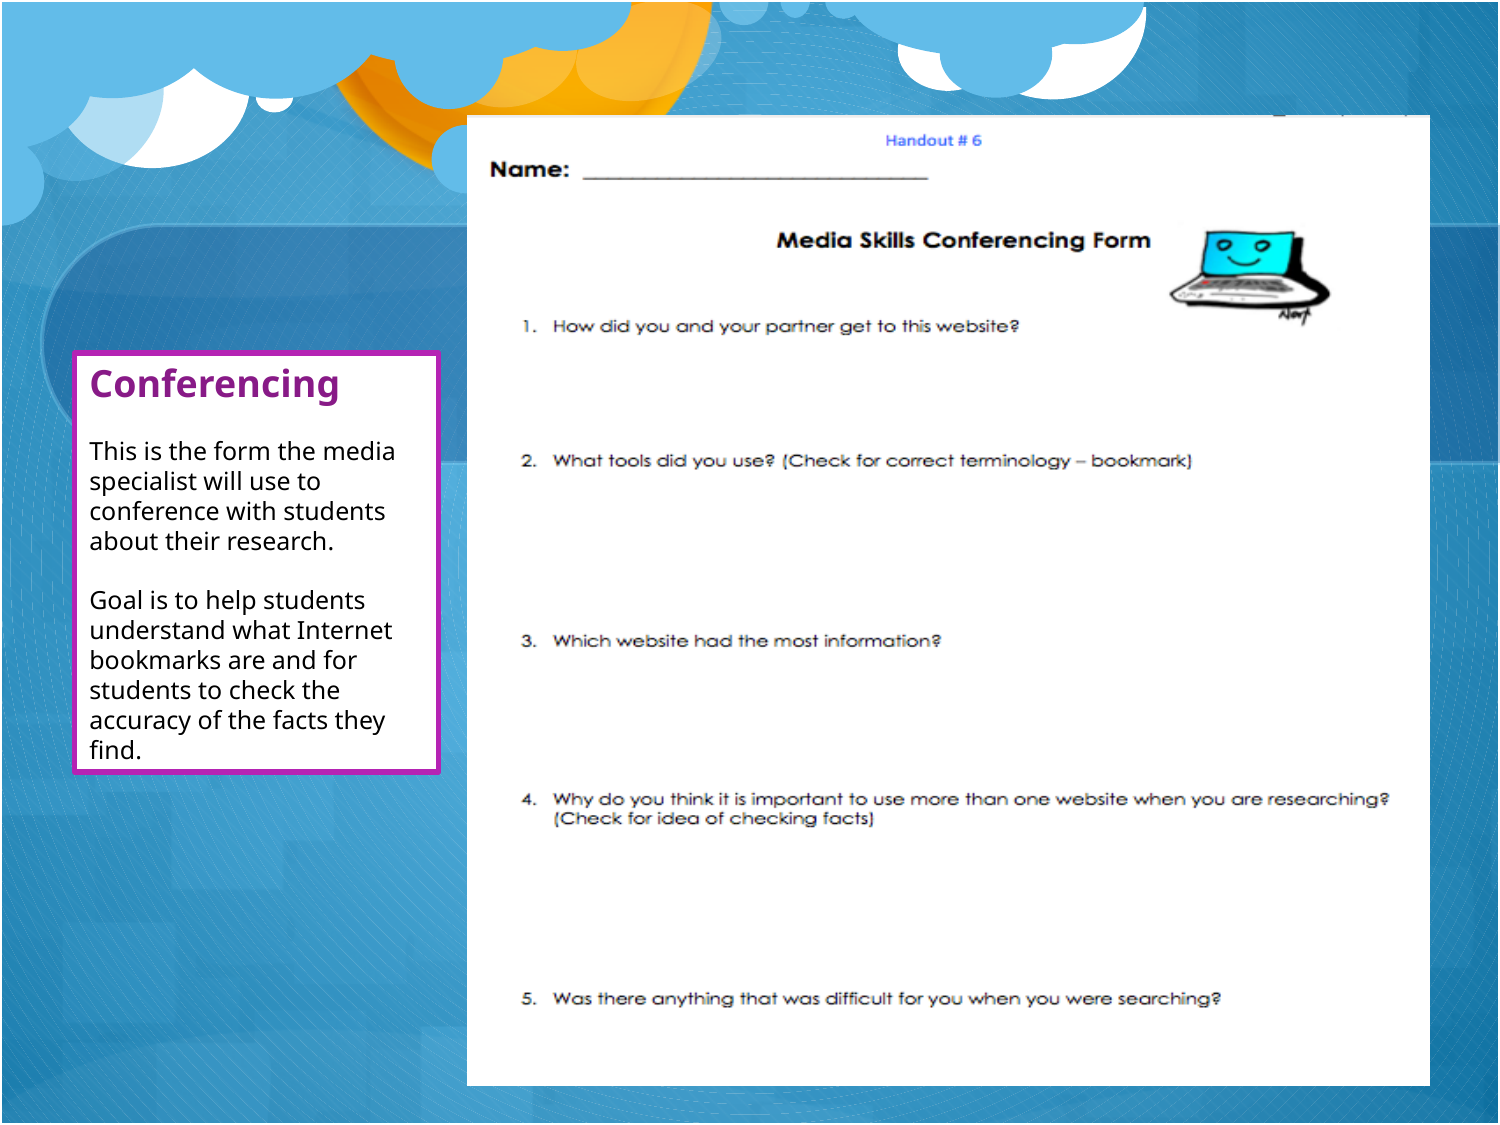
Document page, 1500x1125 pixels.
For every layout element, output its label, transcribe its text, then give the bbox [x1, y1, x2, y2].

text_box Conferencing This is the form the media specialist will use to conference with students about their research. Goal is to help students understand what Internet bookmarks are and for students to check the accuracy of the facts they find. [72, 350, 441, 775]
picture [2, 2, 1498, 1123]
